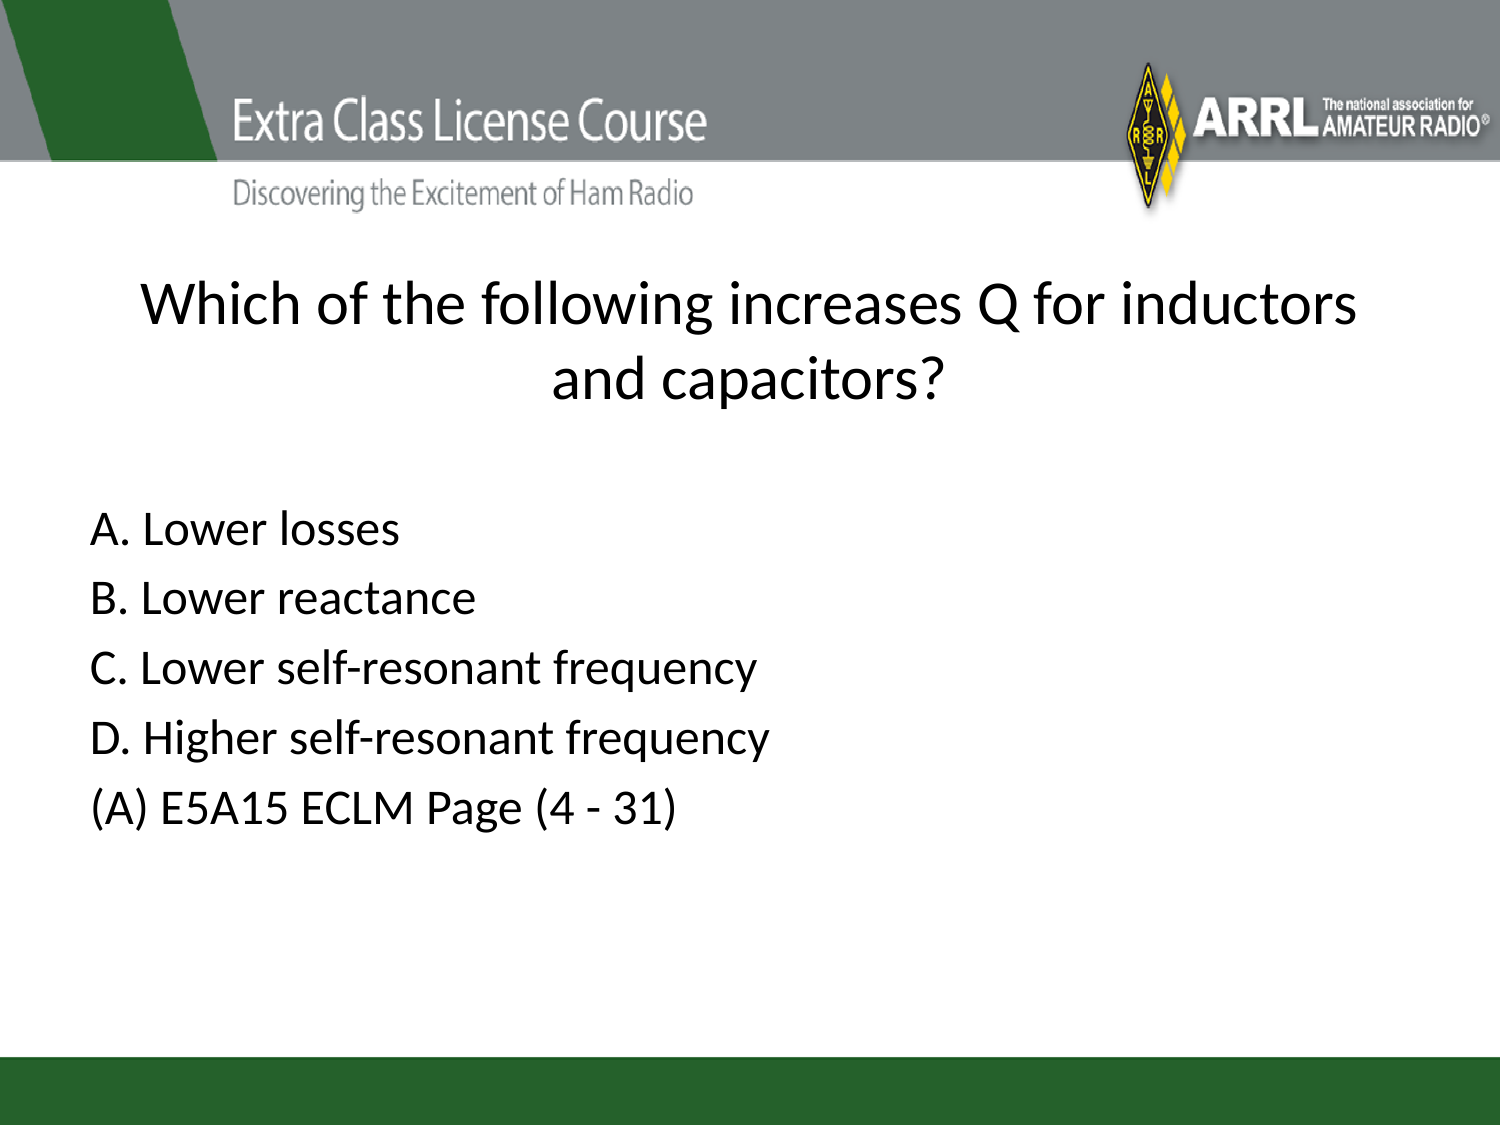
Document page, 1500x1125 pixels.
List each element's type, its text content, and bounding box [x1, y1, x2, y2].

list A. Lower losses B. Lower reactance C. Lower self-resonant frequency D. Higher self-resonant frequency (A) E5A15 ECLM Page (4 - 31) [75, 487, 1425, 1005]
title Which of the following increases Q for inductors and capacitors? [75, 254, 1425, 435]
picture [0, 0, 1500, 1125]
